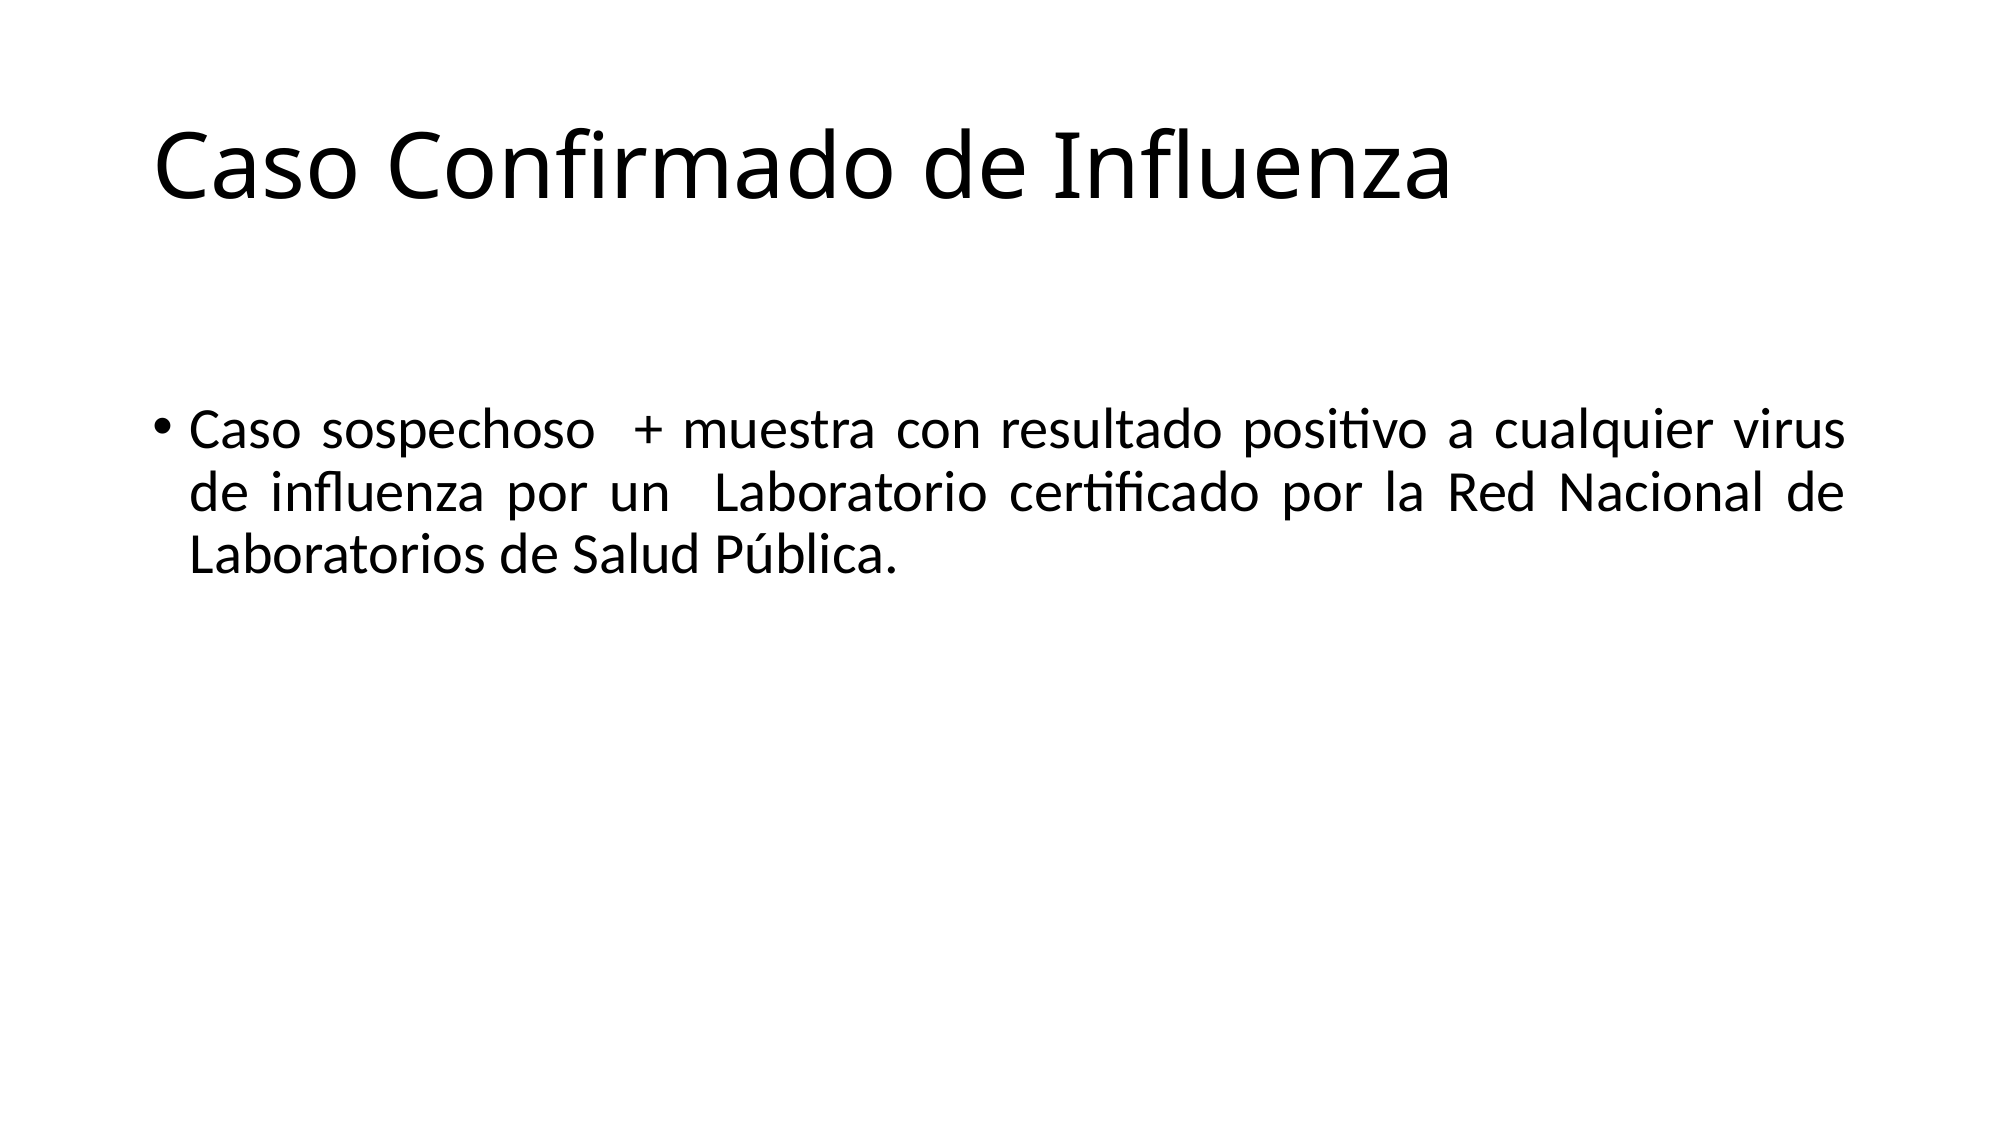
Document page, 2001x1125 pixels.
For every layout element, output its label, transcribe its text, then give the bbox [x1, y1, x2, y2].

title Caso Confirmado de Influenza [137, 59, 1863, 278]
list Caso sospechoso + muestra con resultado positivo a cualquier virus de influenza por un Laboratorio certificado por la Red Nacional de Laboratorios de Salud Pública. [137, 299, 1863, 1014]
